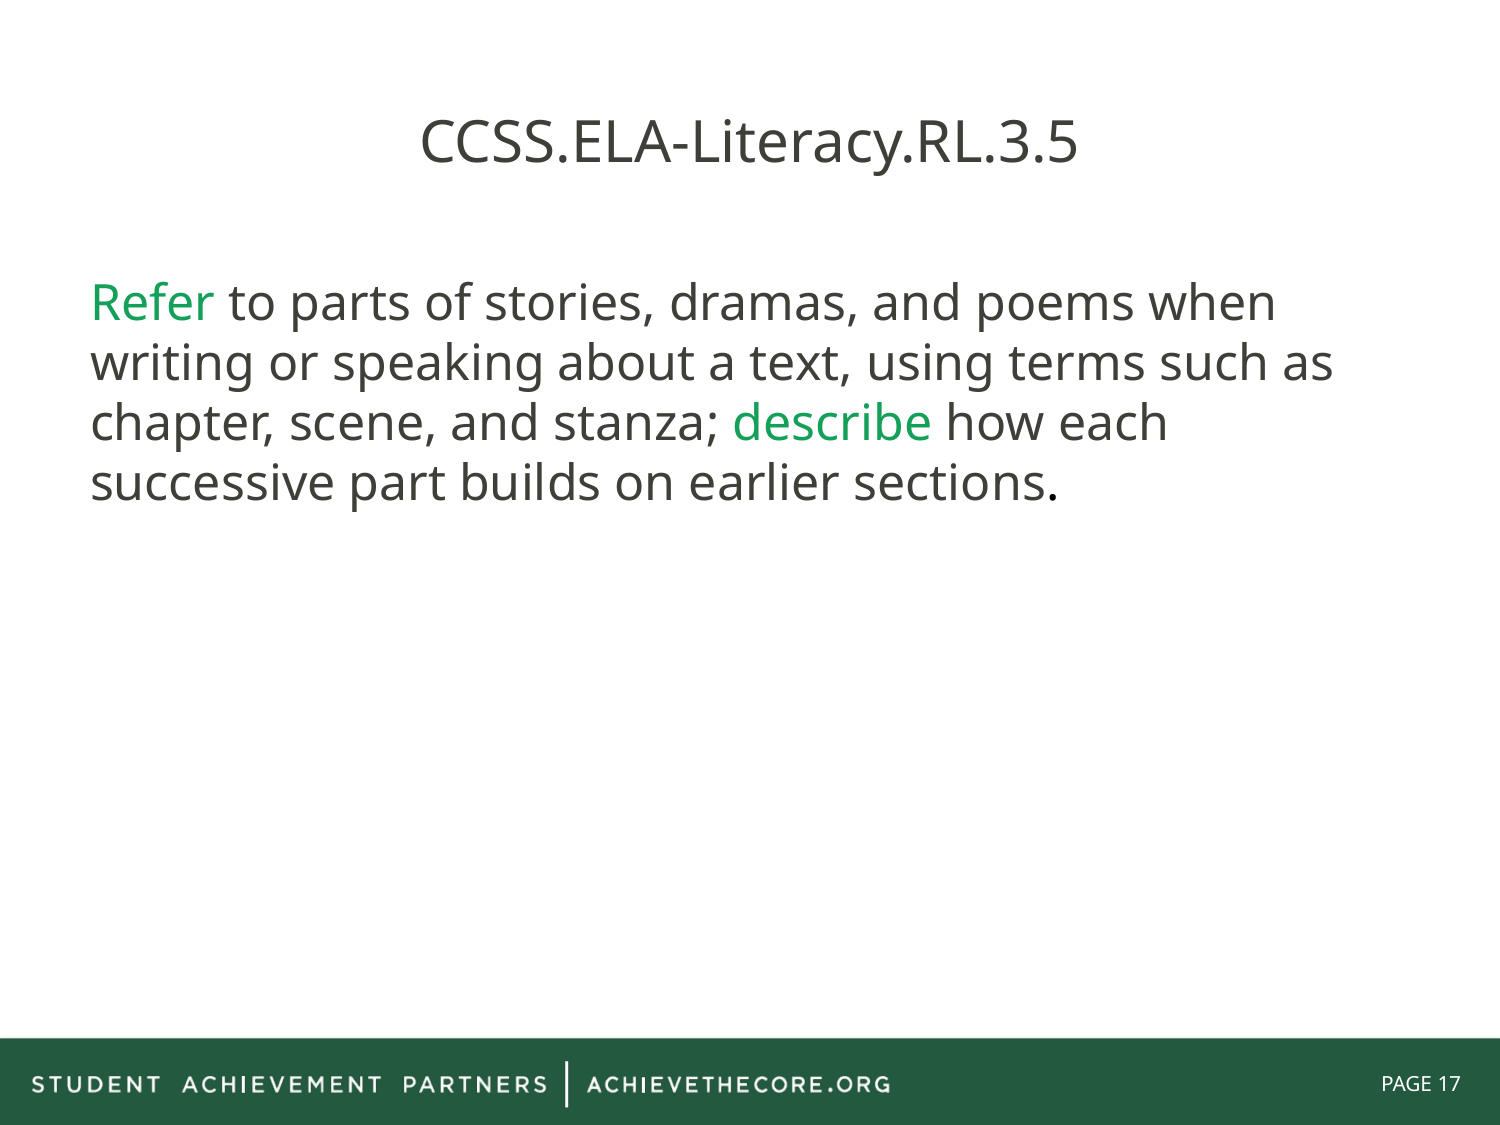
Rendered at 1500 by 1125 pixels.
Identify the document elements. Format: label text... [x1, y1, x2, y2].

list Refer to parts of stories, dramas, and poems when writing or speaking about a text, using terms such as chapter, scene, and stanza; describe how each successive part builds on earlier sections. [75, 262, 1425, 1005]
title CCSS.ELA-Literacy.RL.3.5 [75, 45, 1425, 233]
